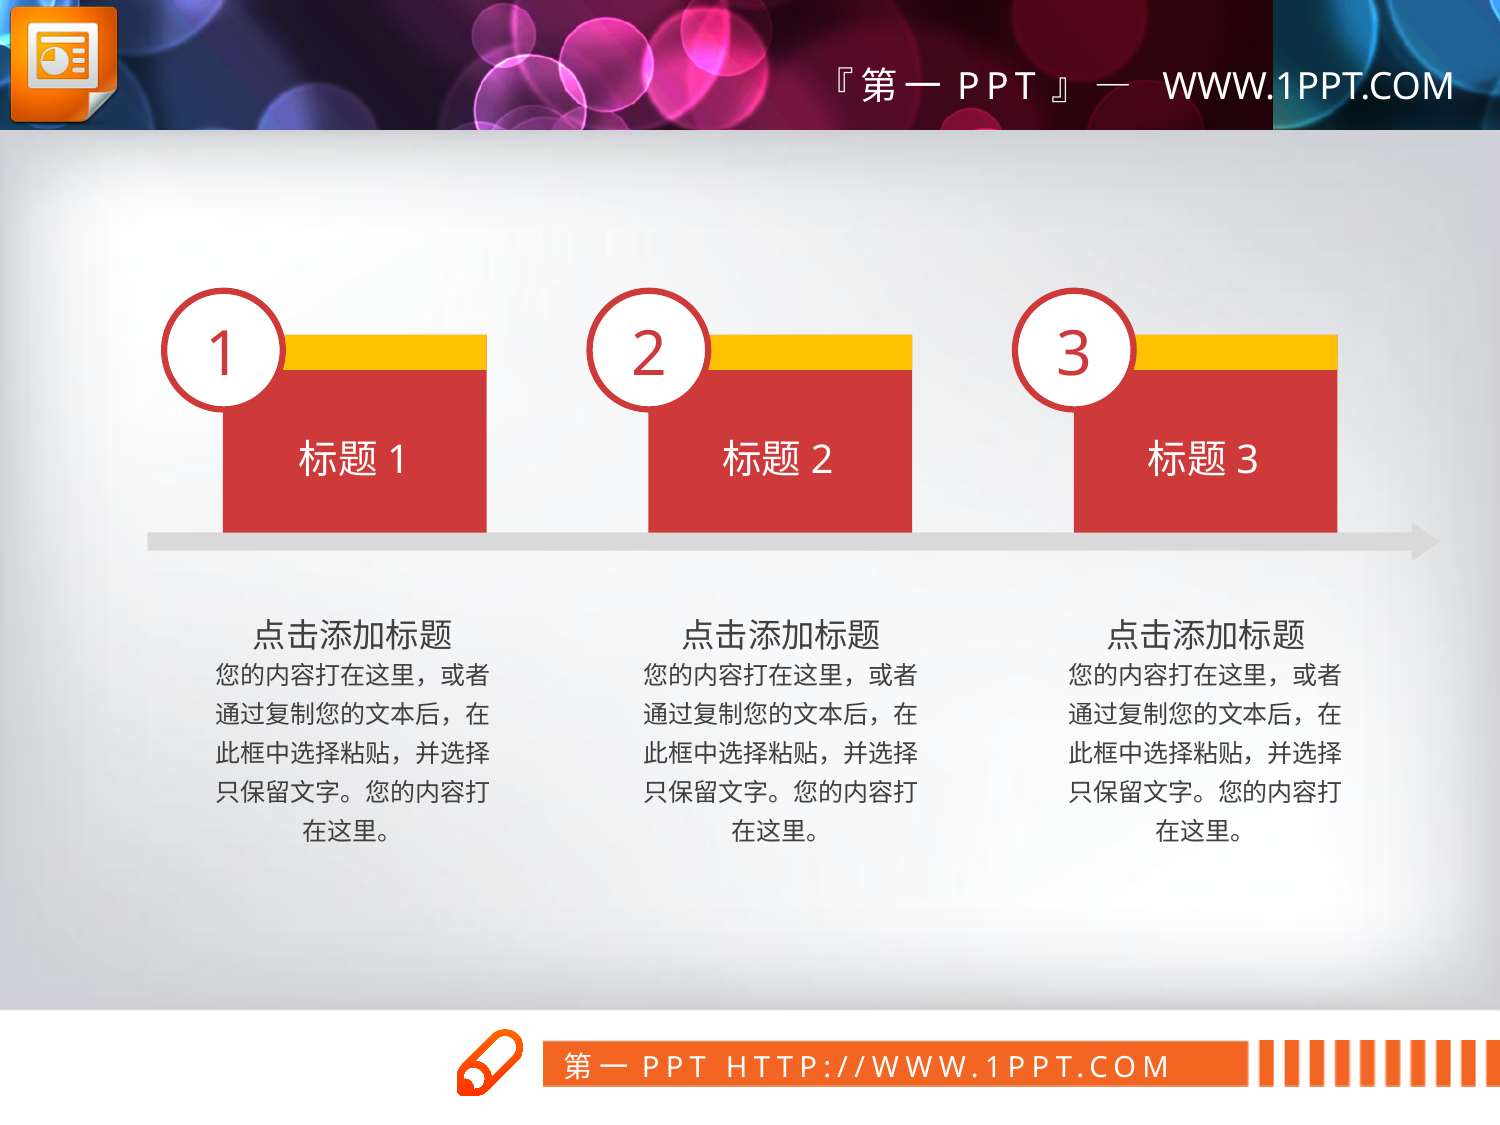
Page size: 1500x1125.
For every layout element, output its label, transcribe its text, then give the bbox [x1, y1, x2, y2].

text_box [1073, 334, 1338, 533]
text_box 您的内容打在这里，或者通过复制您的文本后，在此框中选择粘贴，并选择只保留文字。您的内容打在这里。 [622, 645, 940, 852]
text_box 2 [587, 288, 708, 412]
text_box 点击添加标题 [1071, 588, 1340, 645]
text_box 您的内容打在这里，或者通过复制您的文本后，在此框中选择粘贴，并选择只保留文字。您的内容打在这里。 [194, 645, 512, 852]
picture [0, 0, 1500, 1012]
text_box 1 [162, 288, 283, 412]
picture [543, 1040, 1500, 1087]
text_box [145, 519, 1442, 564]
text_box 点击添加标题 [218, 588, 487, 645]
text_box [222, 334, 487, 533]
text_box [648, 334, 913, 533]
text_box 您的内容打在这里，或者通过复制您的文本后，在此框中选择粘贴，并选择只保留文字。您的内容打在这里。 [1047, 645, 1365, 852]
text_box 3 [1012, 288, 1134, 412]
text_box 点击添加标题 [647, 588, 916, 645]
